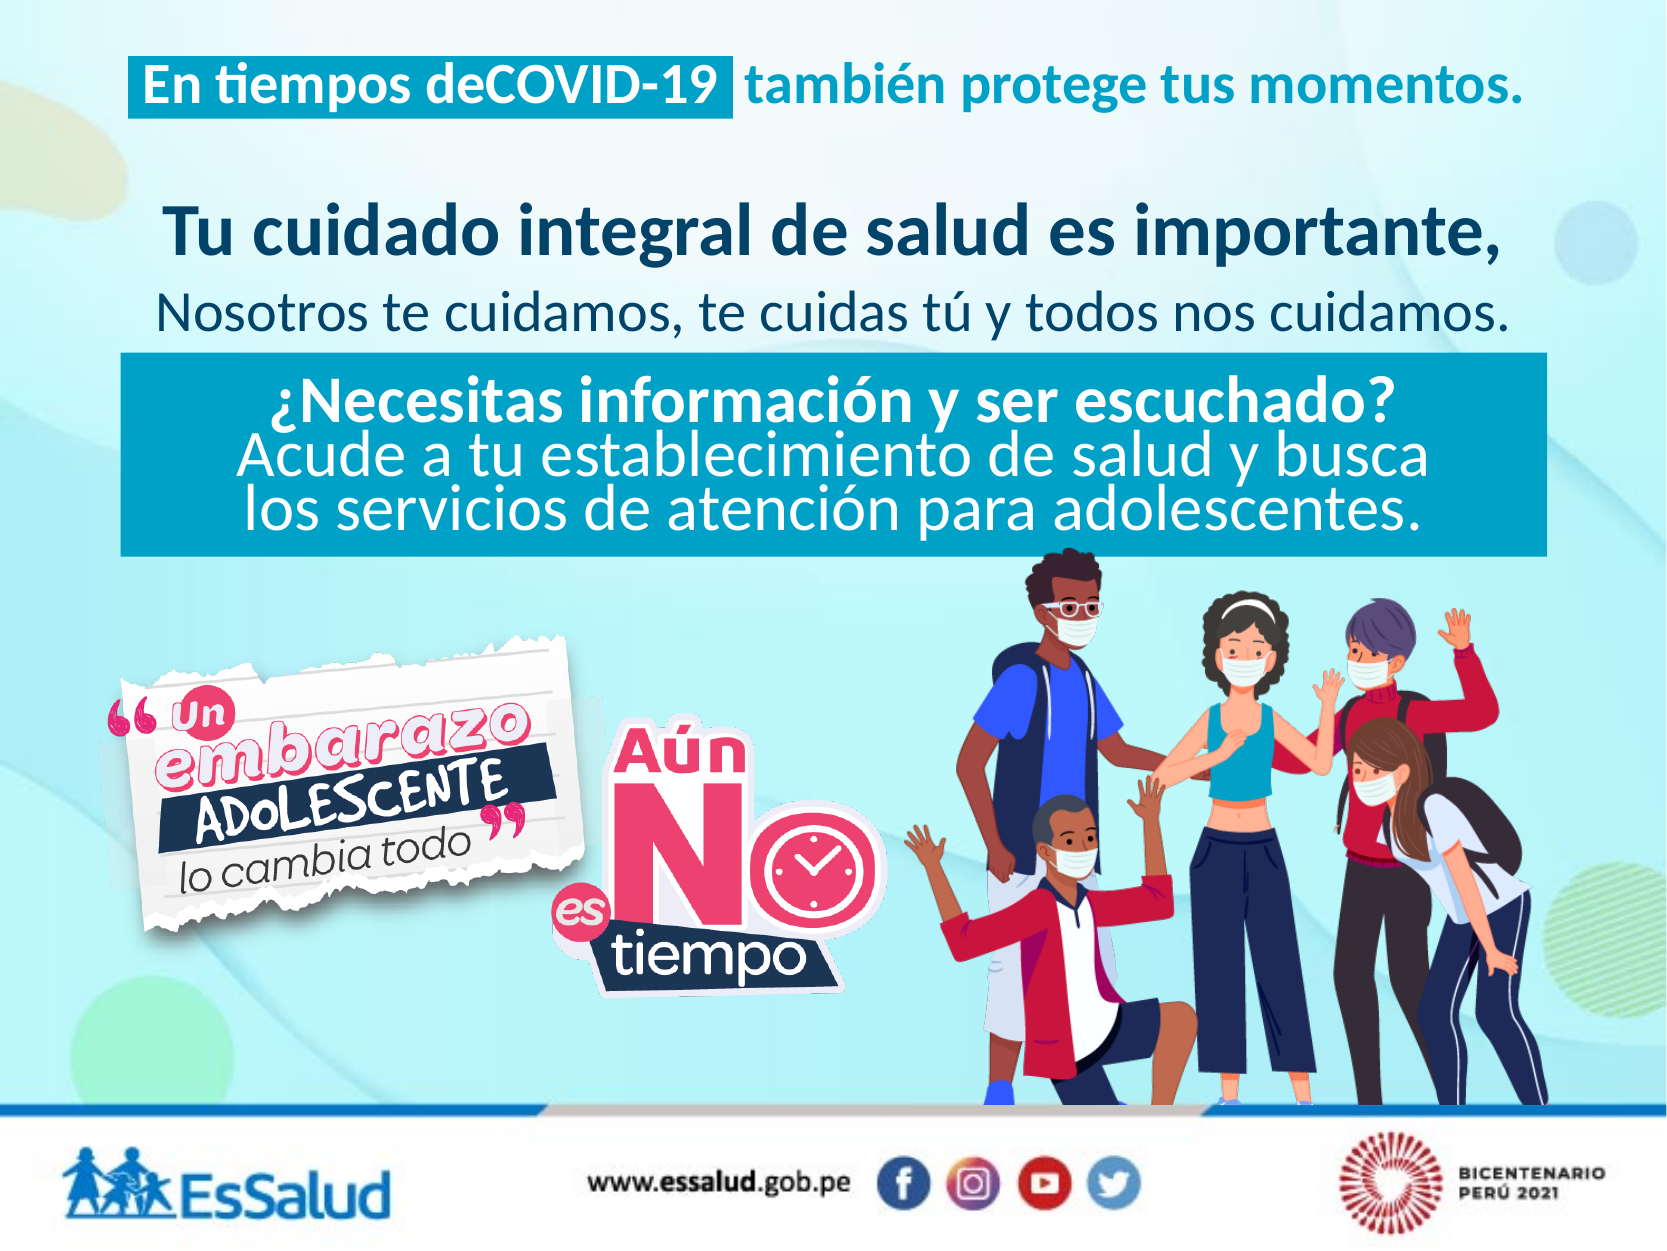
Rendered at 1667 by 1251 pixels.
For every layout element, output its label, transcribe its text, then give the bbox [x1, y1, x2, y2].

text_box [127, 55, 734, 64]
text_box Tu cuidado integral de salud es importante, Nosotros te cuidamos, te cuidas tú y todos nos cuidamos. [82, 190, 1586, 351]
text_box ¿Necesitas información y ser escuchado? Acude a tu establecimiento de salud y busca los servicios de atención para adolescentes. [184, 373, 1484, 552]
text_box En tiempos deCOVID-19 también protege tus momentos. [82, 64, 1585, 123]
picture [0, 0, 1667, 1251]
text_box [119, 352, 1548, 558]
